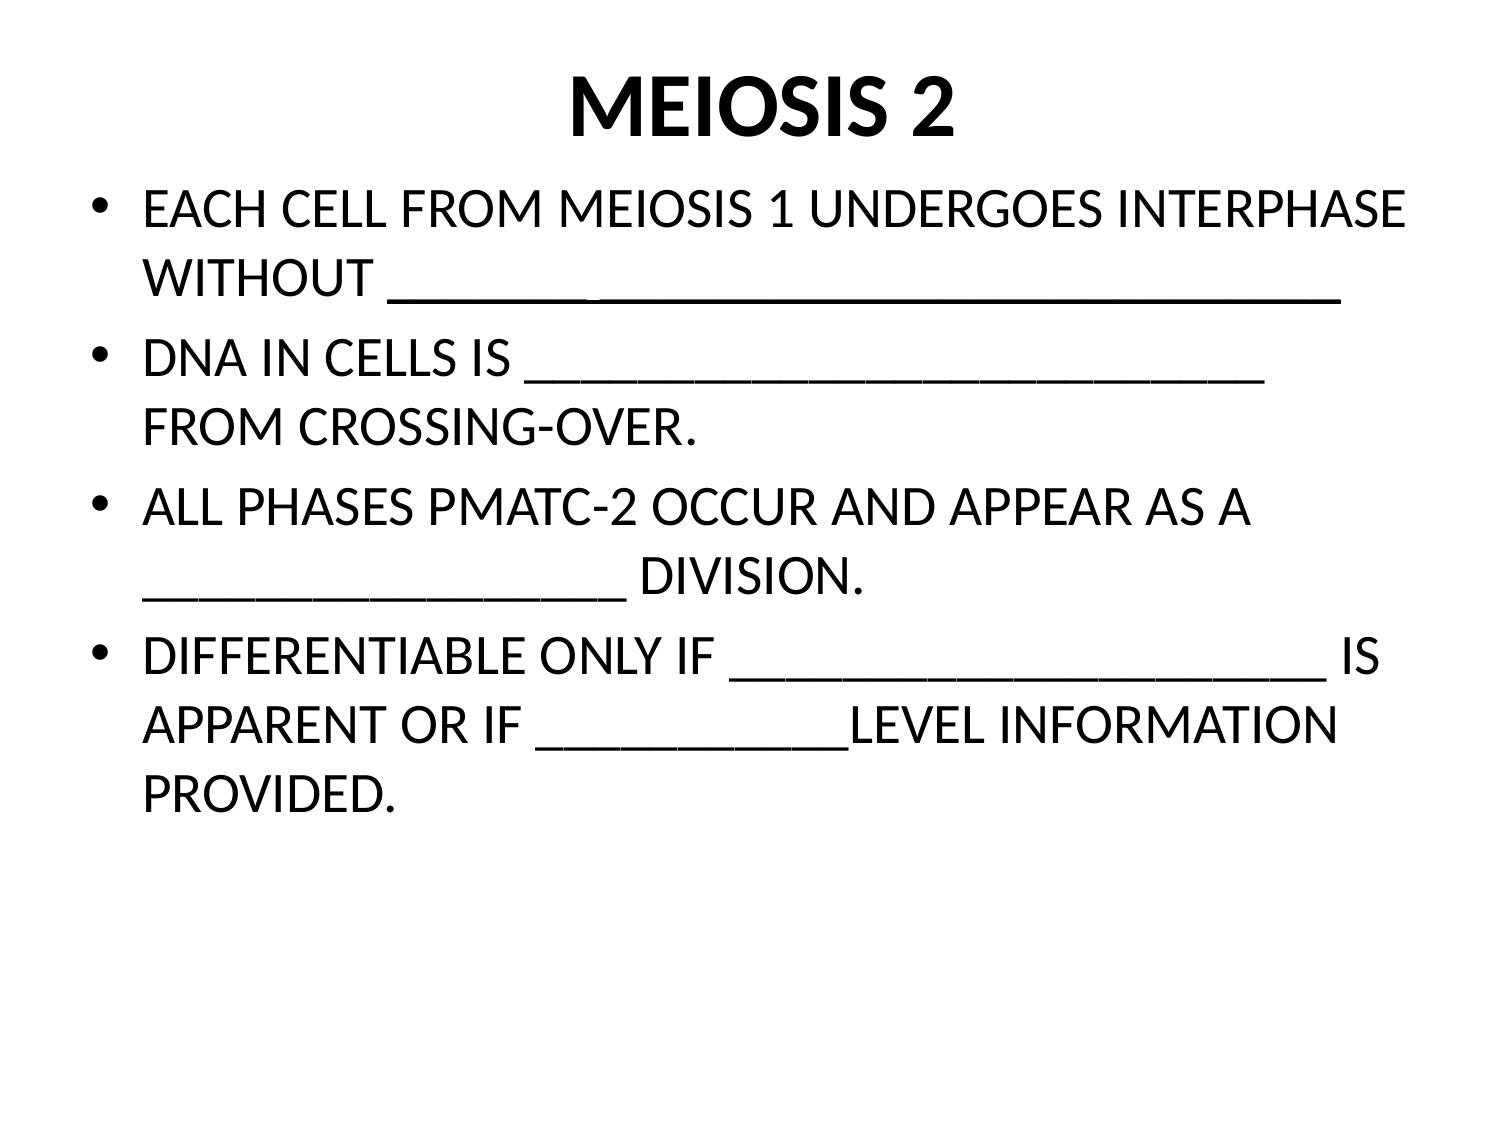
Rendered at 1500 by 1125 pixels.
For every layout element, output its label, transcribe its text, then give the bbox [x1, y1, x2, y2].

list EACH CELL FROM MEIOSIS 1 UNDERGOES INTERPHASE WITHOUT _______ __________________________ DNA IN CELLS IS __________________________ FROM CROSSING-OVER. ALL PHASES PMATC-2 OCCUR AND APPEAR AS A _________________ DIVISION. DIFFERENTIABLE ONLY IF _____________________ IS APPARENT OR IF ___________LEVEL INFORMATION PROVIDED. [75, 162, 1425, 905]
title MEIOSIS 2 [87, 24, 1438, 175]
